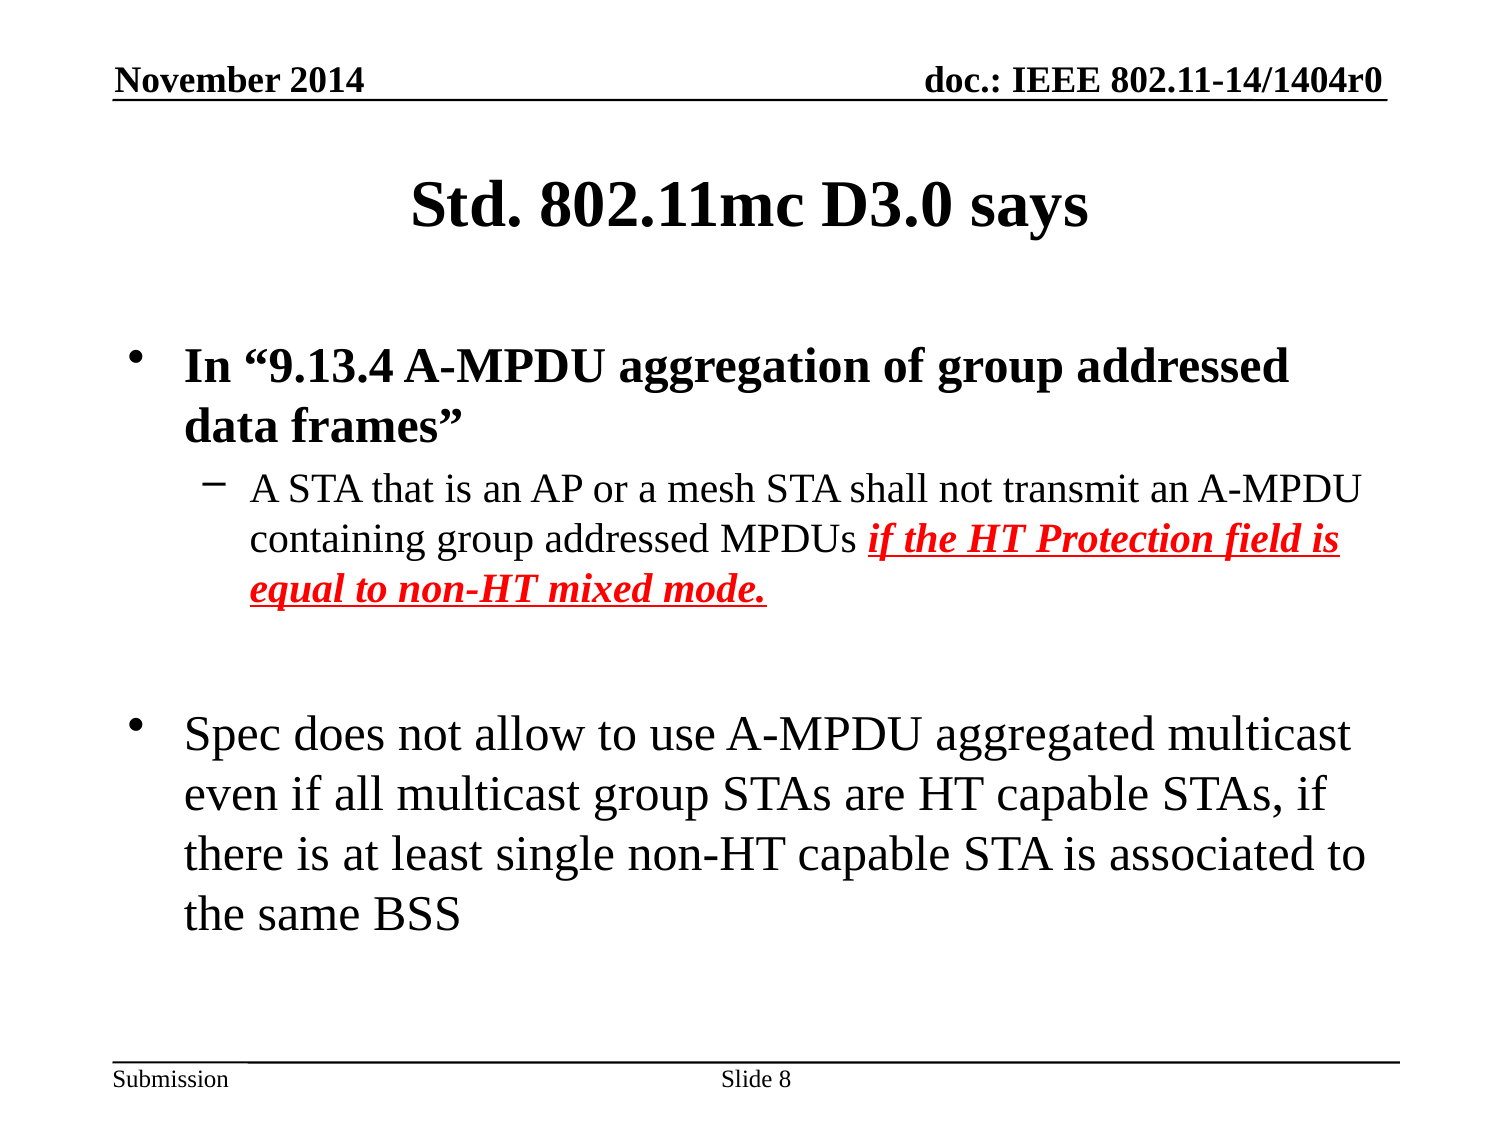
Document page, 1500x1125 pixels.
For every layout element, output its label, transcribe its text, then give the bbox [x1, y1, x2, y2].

list In “9.13.4 A-MPDU aggregation of group addressed data frames” A STA that is an AP or a mesh STA shall not transmit an A-MPDU containing group addressed MPDUs if the HT Protection field is equal to non-HT mixed mode. Spec does not allow to use A-MPDU aggregated multicast even if all multicast group STAs are HT capable STAs, if there is at least single non-HT capable STA is associated to the same BSS [112, 324, 1388, 1001]
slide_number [114, 54, 368, 101]
title Std. 802.11mc D3.0 says [112, 112, 1388, 288]
slide_number Slide 8 [712, 1061, 800, 1093]
